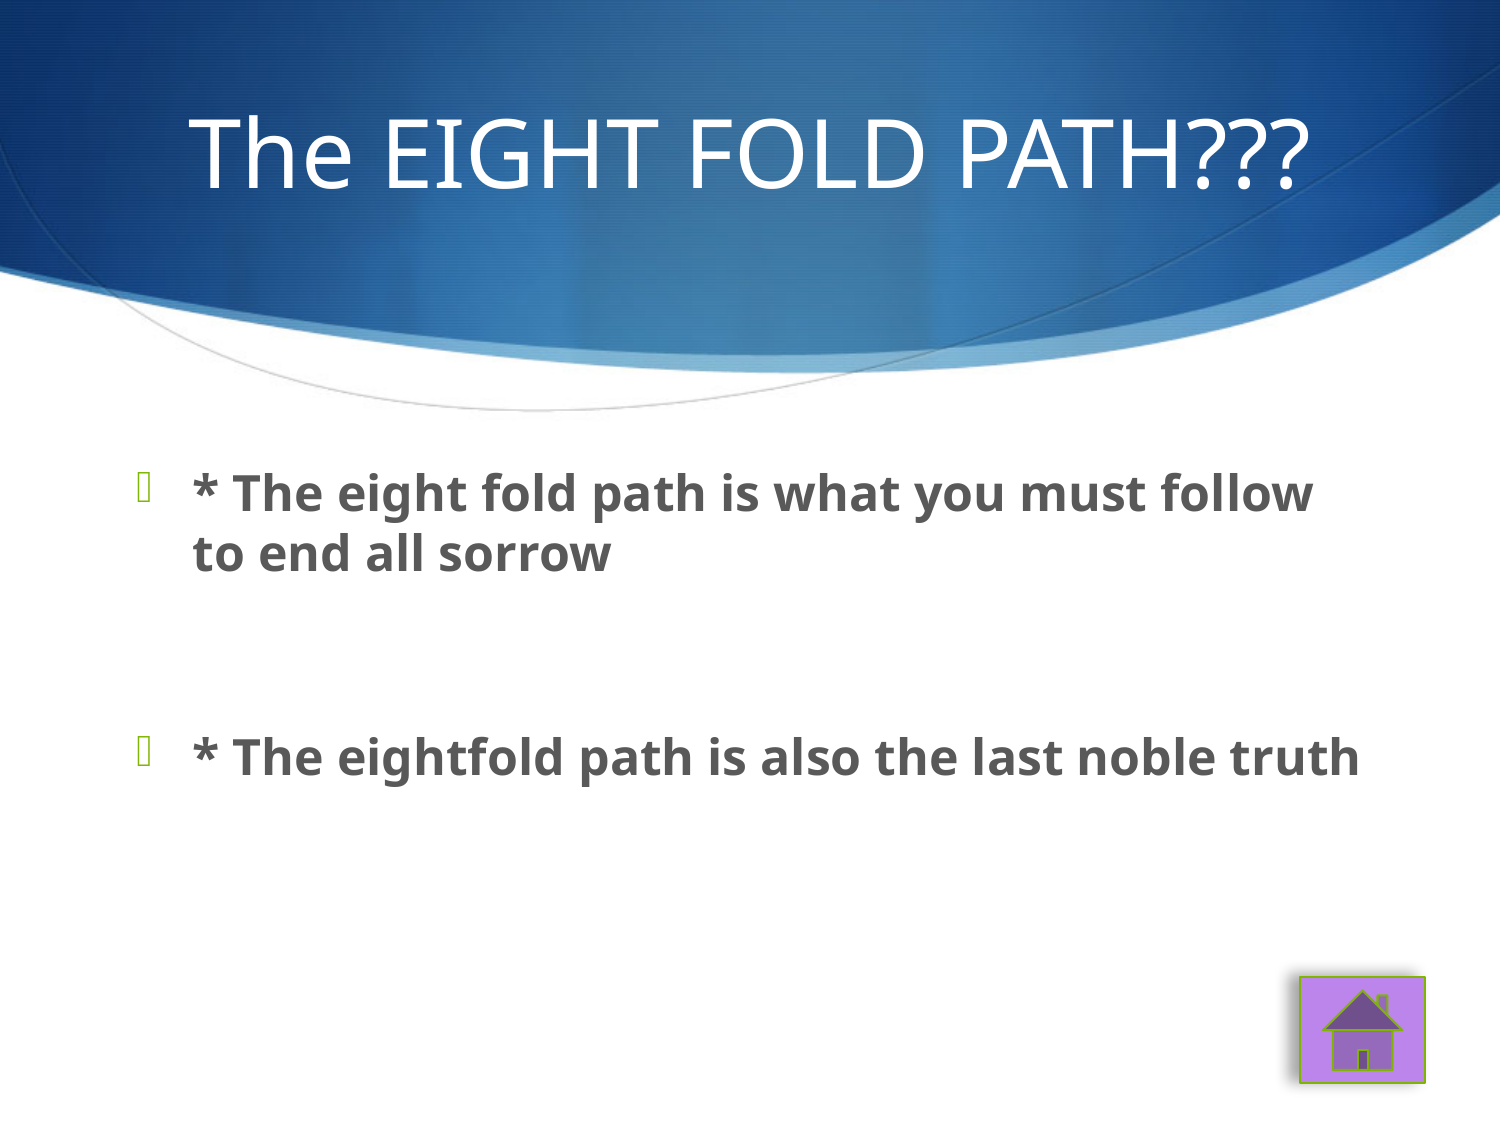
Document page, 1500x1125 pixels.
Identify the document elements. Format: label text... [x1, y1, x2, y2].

list * The eight fold path is what you must follow to end all sorrow * The eightfold path is also the last noble truth [121, 454, 1379, 991]
picture [0, 0, 1500, 1125]
text_box [1299, 976, 1426, 1084]
title The EIGHT FOLD PATH??? [75, 56, 1425, 245]
